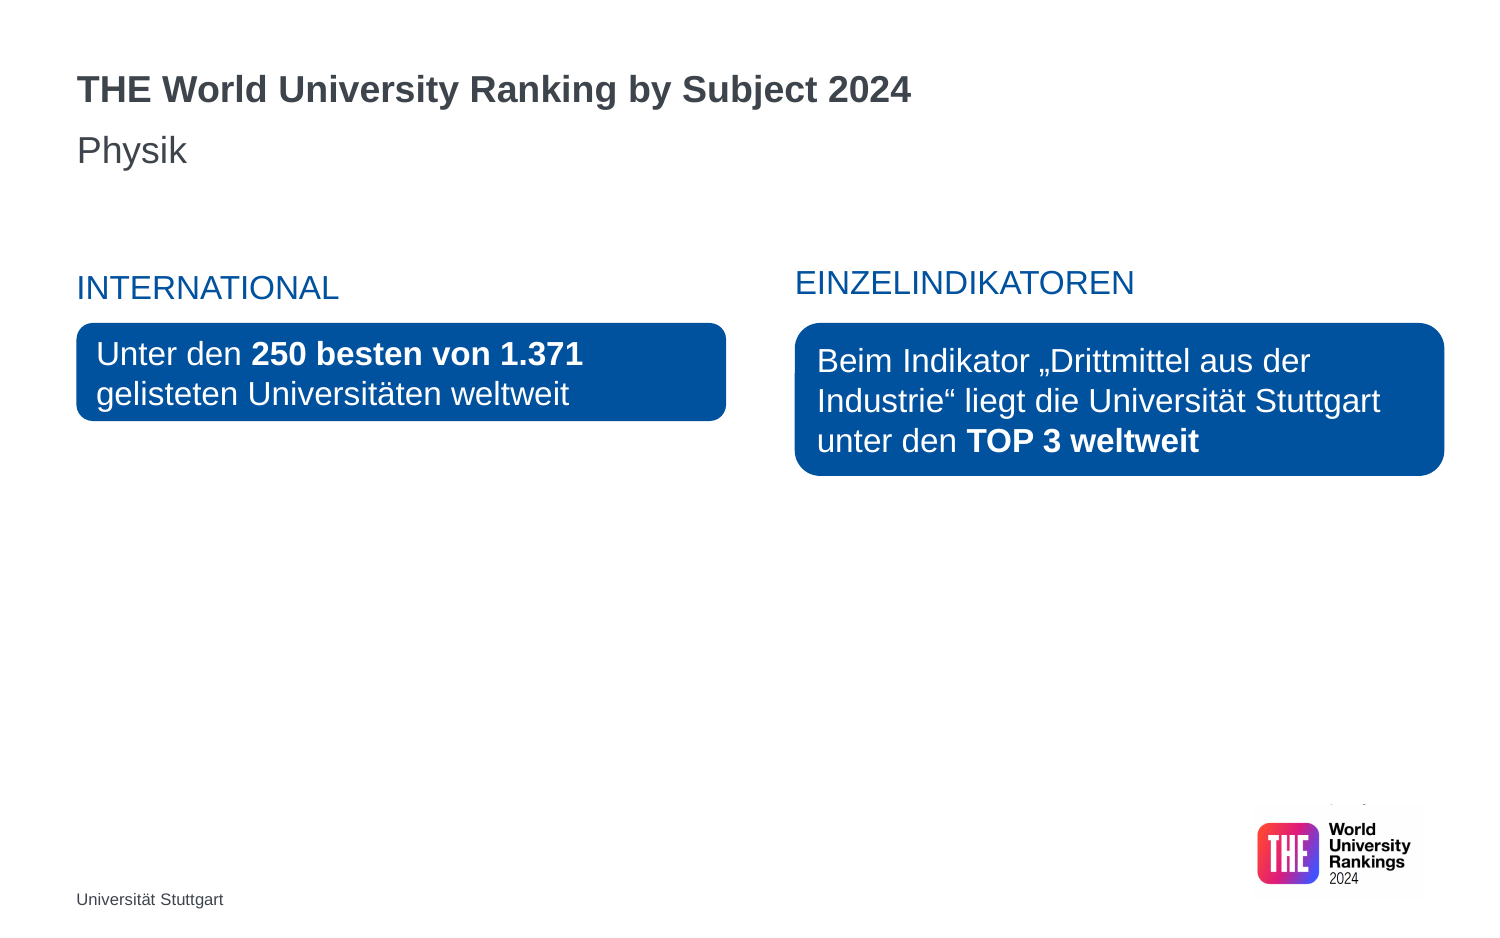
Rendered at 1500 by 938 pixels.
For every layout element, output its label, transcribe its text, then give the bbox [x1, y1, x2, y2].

title THE World University Ranking by Subject 2024 [76, 64, 1424, 111]
text_box Beim Indikator „Drittmittel aus der Industrie“ liegt die Universität Stuttgart unter den TOP 3 weltweit [793, 321, 1446, 477]
text_box Unter den 250 besten von 1.371 gelisteten Universitäten weltweit [75, 321, 728, 423]
footer Universität Stuttgart [76, 888, 1072, 910]
picture [1252, 804, 1424, 900]
text_box Einzelindikatoren [794, 251, 1445, 303]
list Physik [76, 117, 1424, 163]
text_box International [76, 262, 727, 302]
